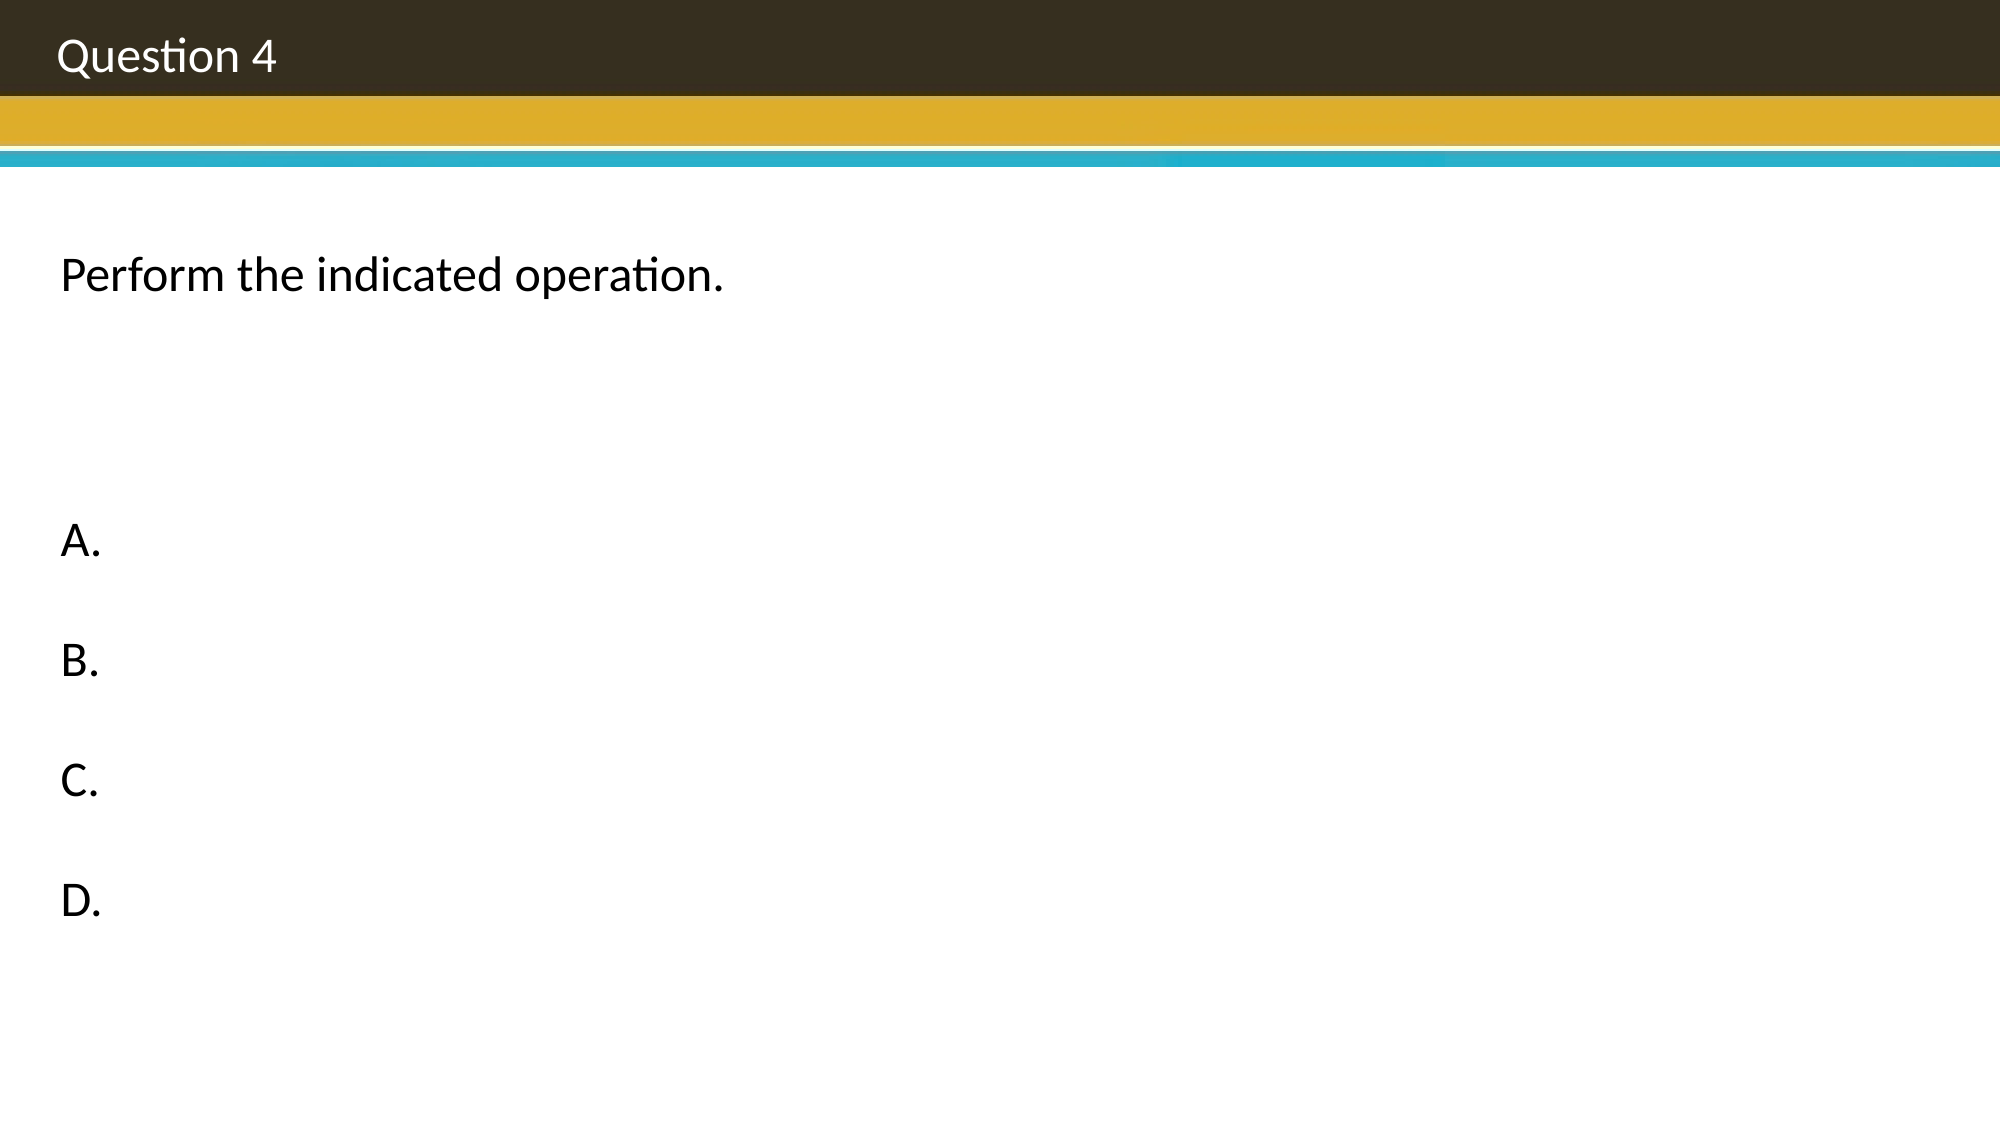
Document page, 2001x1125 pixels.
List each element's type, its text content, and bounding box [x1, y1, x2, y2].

picture [0, 0, 2000, 167]
text_box Question 4 [41, 14, 293, 90]
